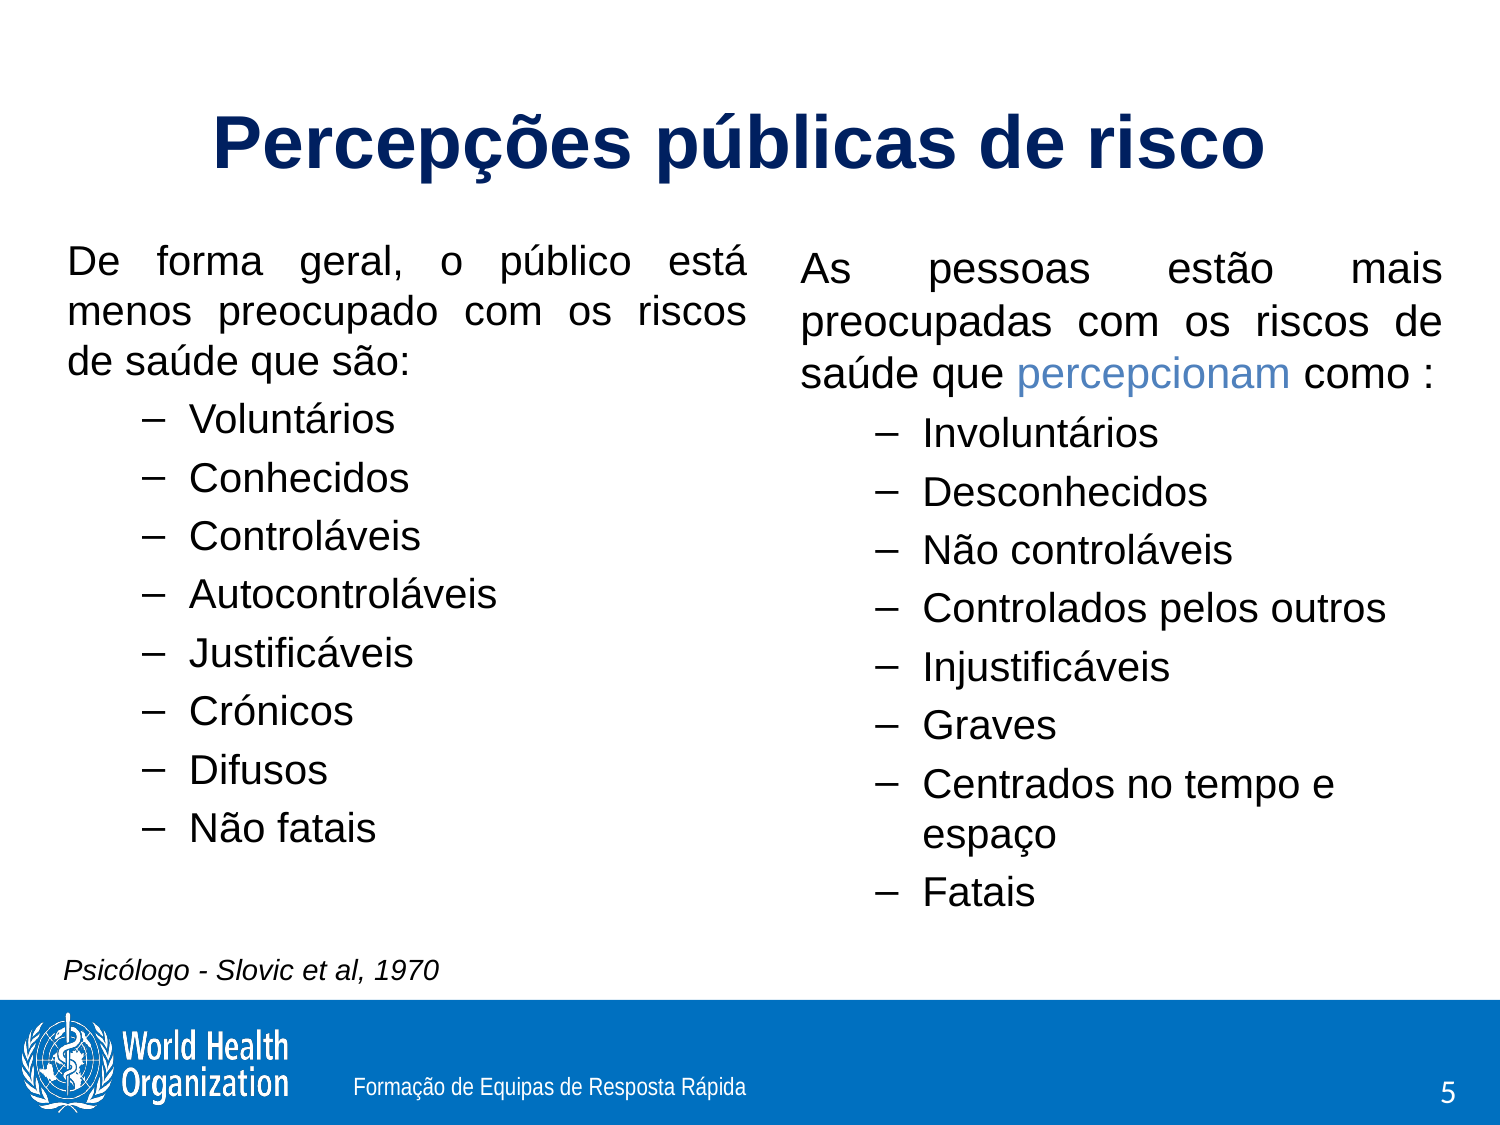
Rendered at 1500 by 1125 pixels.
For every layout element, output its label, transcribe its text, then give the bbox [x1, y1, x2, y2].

picture [21, 1012, 288, 1113]
list As pessoas estão mais preocupadas com os riscos de saúde que percepcionam como : Involuntários Desconhecidos Não controláveis Controlados pelos outros Injustificáveis Graves Centrados no tempo e espaço Fatais [785, 232, 1459, 975]
list De forma geral, o público está menos preocupado com os riscos de saúde que são: Voluntários Conhecidos Controláveis Autocontroláveis Justificáveis Crónicos Difusos Não fatais [52, 225, 763, 969]
text_box Psicólogo - Slovic et al, 1970 [40, 944, 666, 994]
title Percepções públicas de risco [75, 45, 1425, 233]
